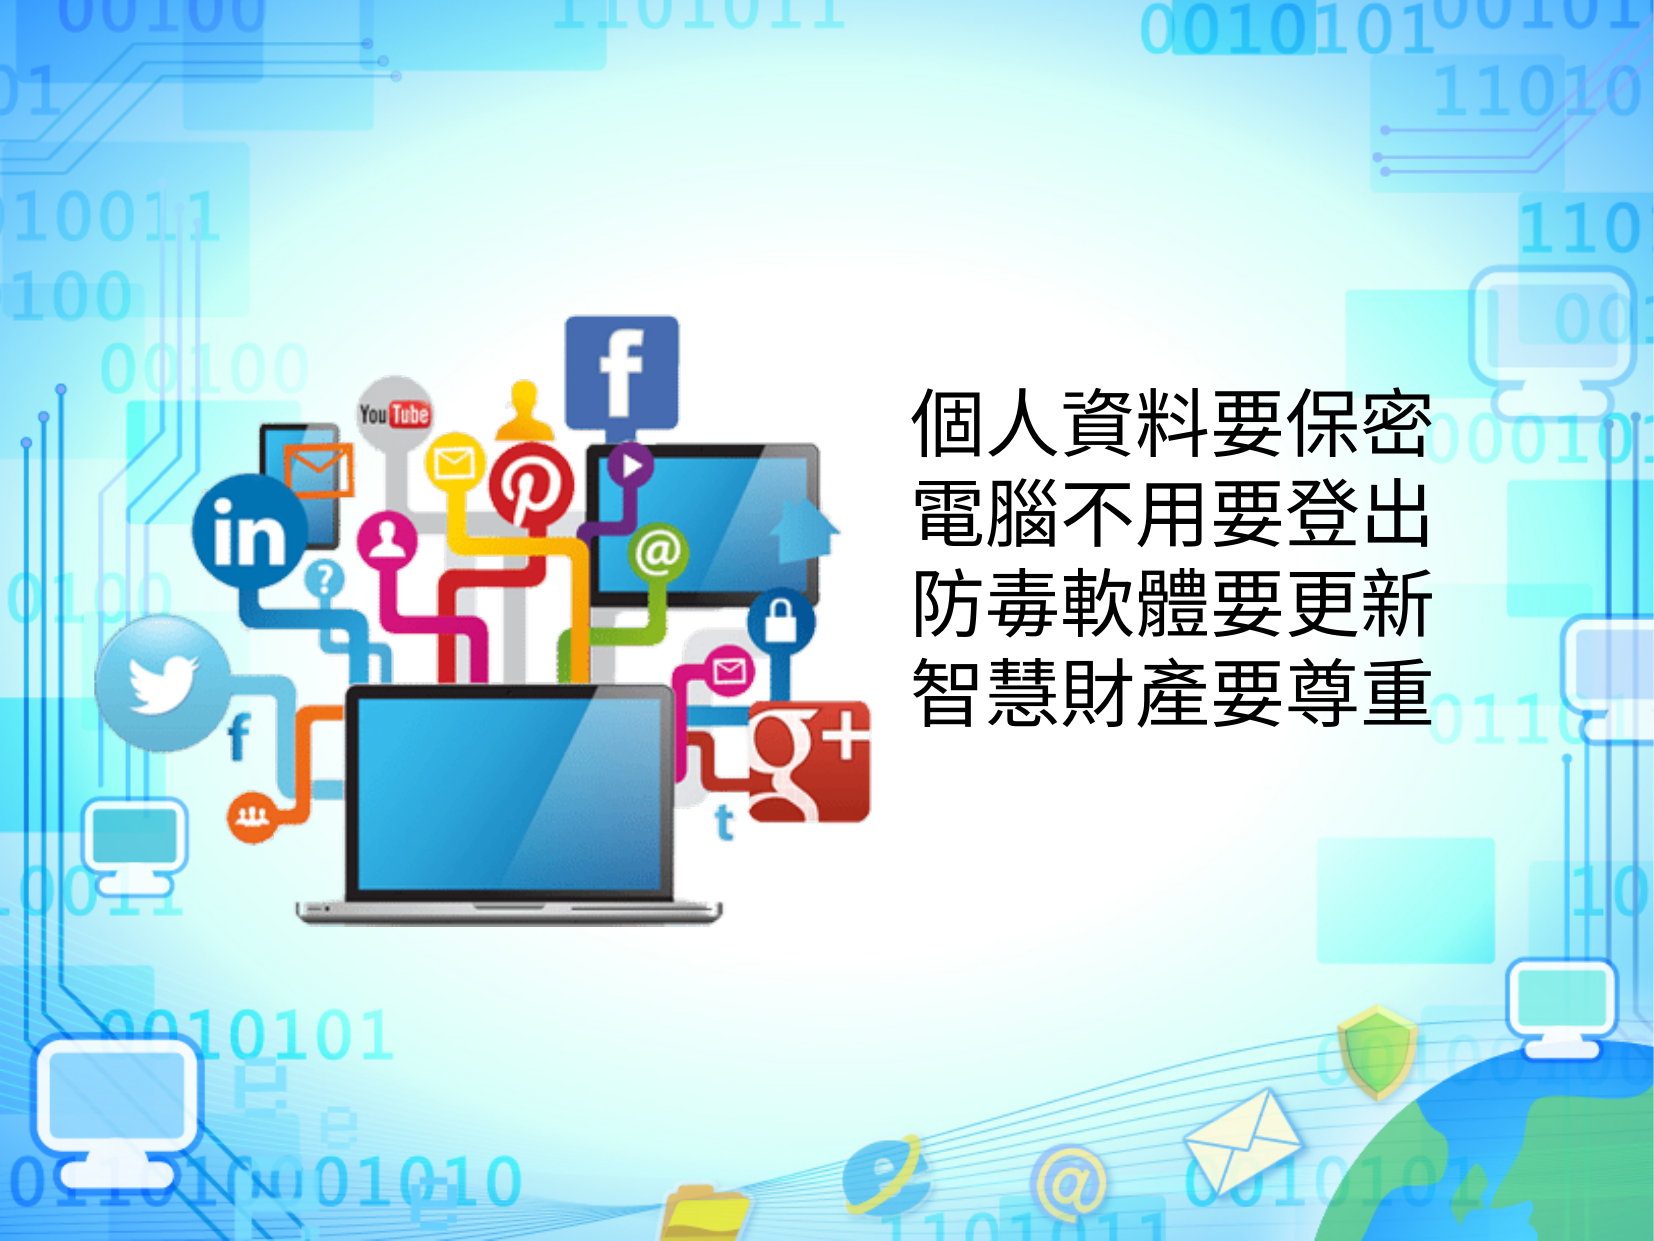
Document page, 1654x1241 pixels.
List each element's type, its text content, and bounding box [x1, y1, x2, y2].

text_box 個人資料要保密 電腦不用要登出 防毒軟體要更新 智慧財產要尊重 [895, 368, 1451, 744]
picture [0, 0, 1654, 1241]
